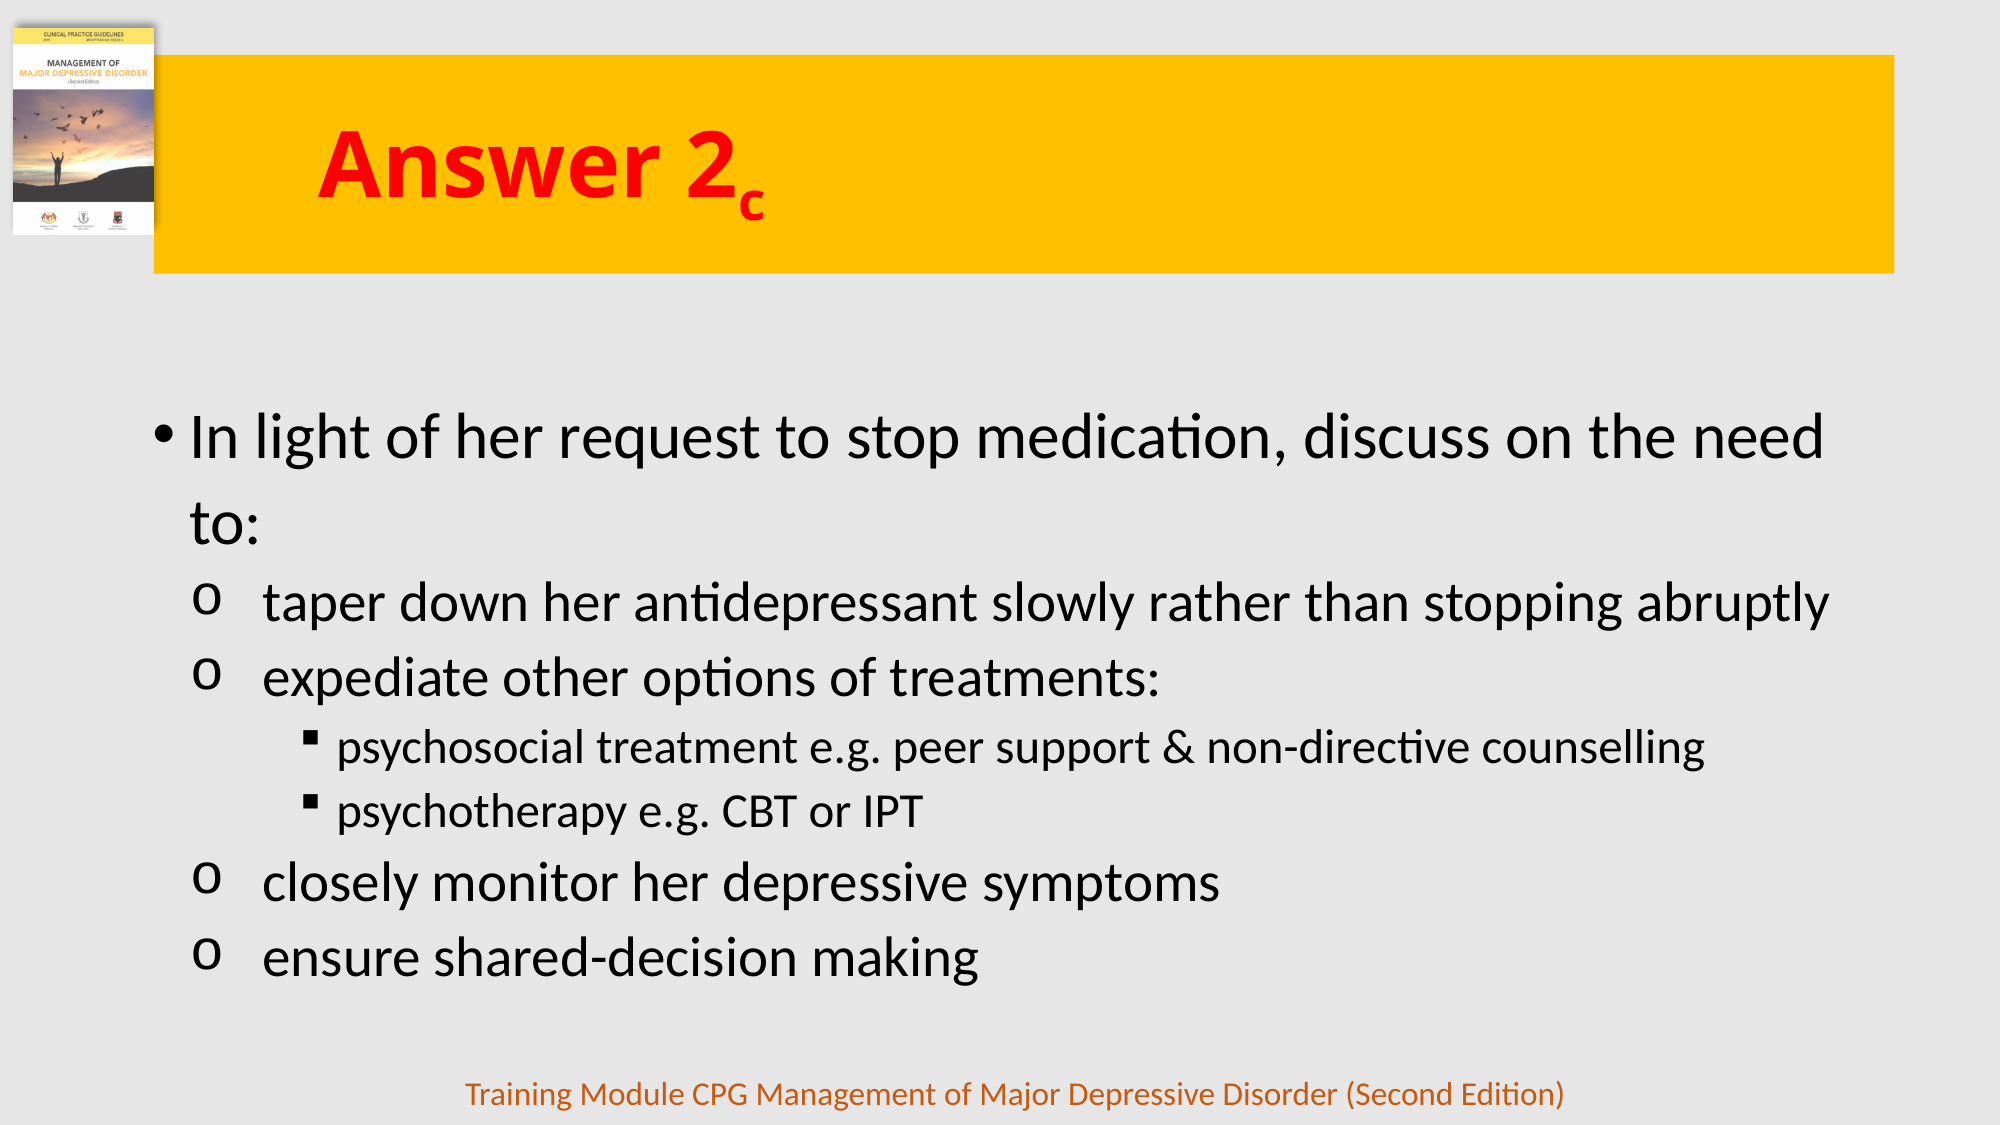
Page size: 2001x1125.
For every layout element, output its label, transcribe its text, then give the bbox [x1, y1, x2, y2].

picture [13, 28, 154, 235]
list In light of her request to stop medication, discuss on the need to: taper down her antidepressant slowly rather than stopping abruptly expediate other options of treatments: psychosocial treatment e.g. peer support & non-directive counselling psychotherapy e.g. CBT or IPT closely monitor her depressive symptoms ensure shared-decision making [137, 299, 1863, 1014]
title Answer 2c [153, 54, 1895, 274]
text_box Training Module CPG Management of Major Depressive Disorder (Second Edition) [450, 1065, 1832, 1120]
